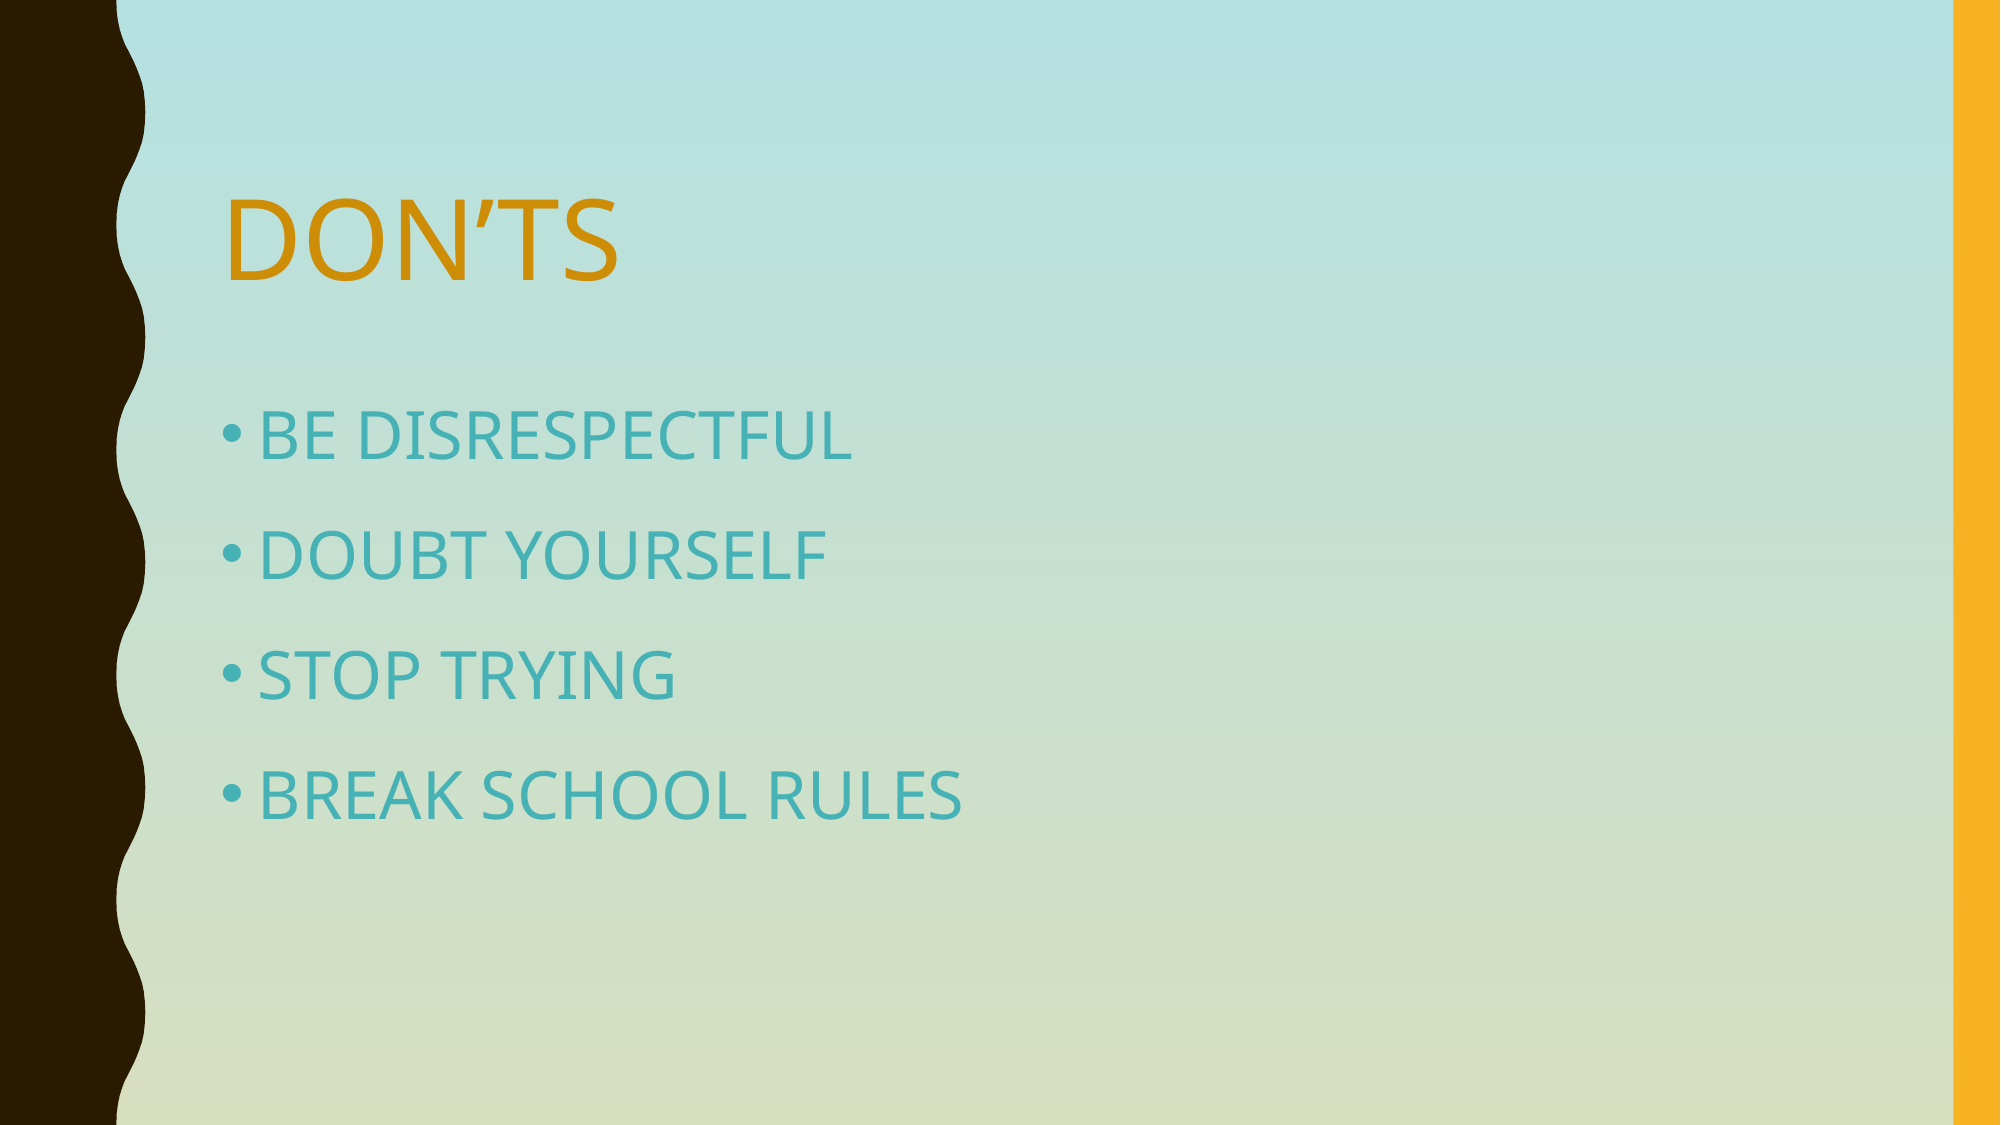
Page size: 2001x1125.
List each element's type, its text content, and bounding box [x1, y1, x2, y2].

list DON’TS BE DISRESPECTFUL DOUBT YOURSELF STOP TRYING BREAK SCHOOL RULES [205, 160, 1875, 965]
